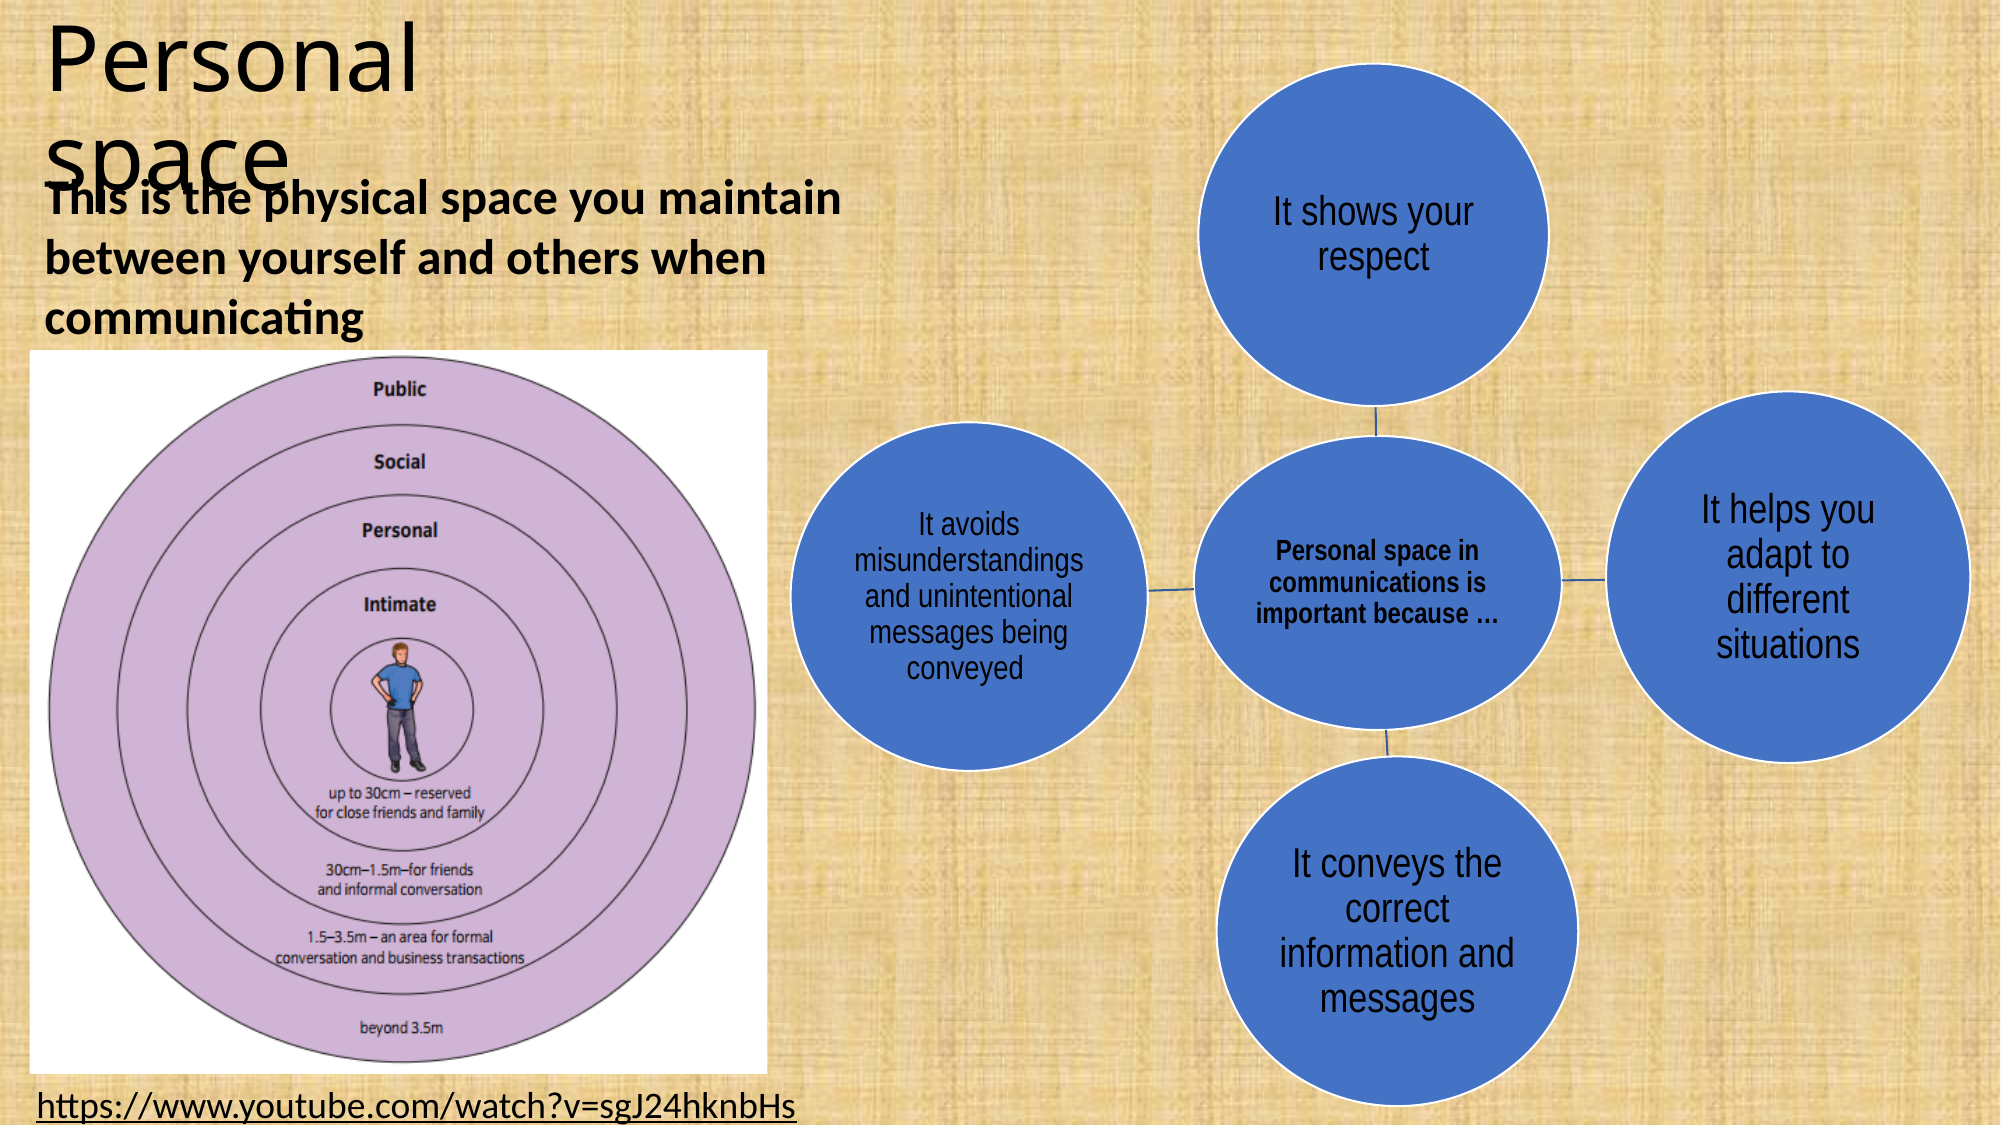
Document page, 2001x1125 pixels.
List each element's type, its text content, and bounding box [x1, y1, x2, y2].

title Personal space [29, 29, 627, 157]
text_box https://www.youtube.com/watch?v=sgJ24hknbHs [21, 1073, 1029, 1125]
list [499, 97, 1971, 1077]
picture [0, 0, 2001, 1125]
text_box This is the physical space you maintain between yourself and others when communicating [29, 157, 499, 350]
